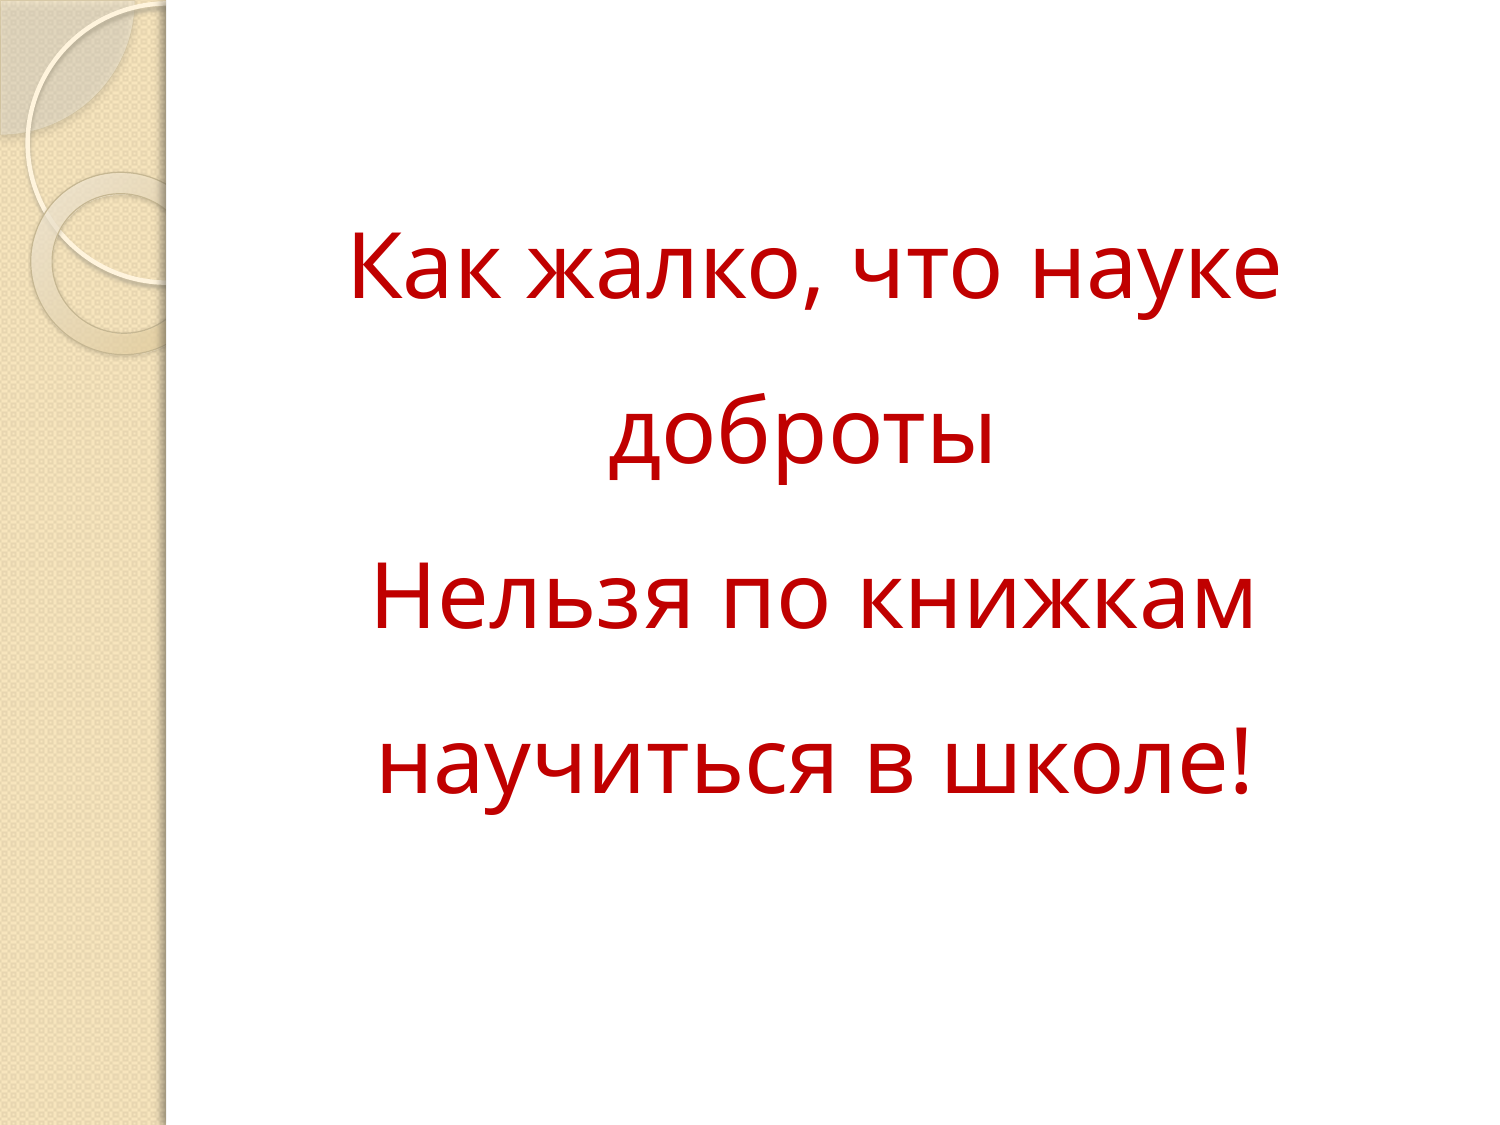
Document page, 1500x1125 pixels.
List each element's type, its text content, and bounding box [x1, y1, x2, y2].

title Как жалко, что науке доброты Нельзя по книжкам научиться в школе! [171, 134, 1459, 941]
